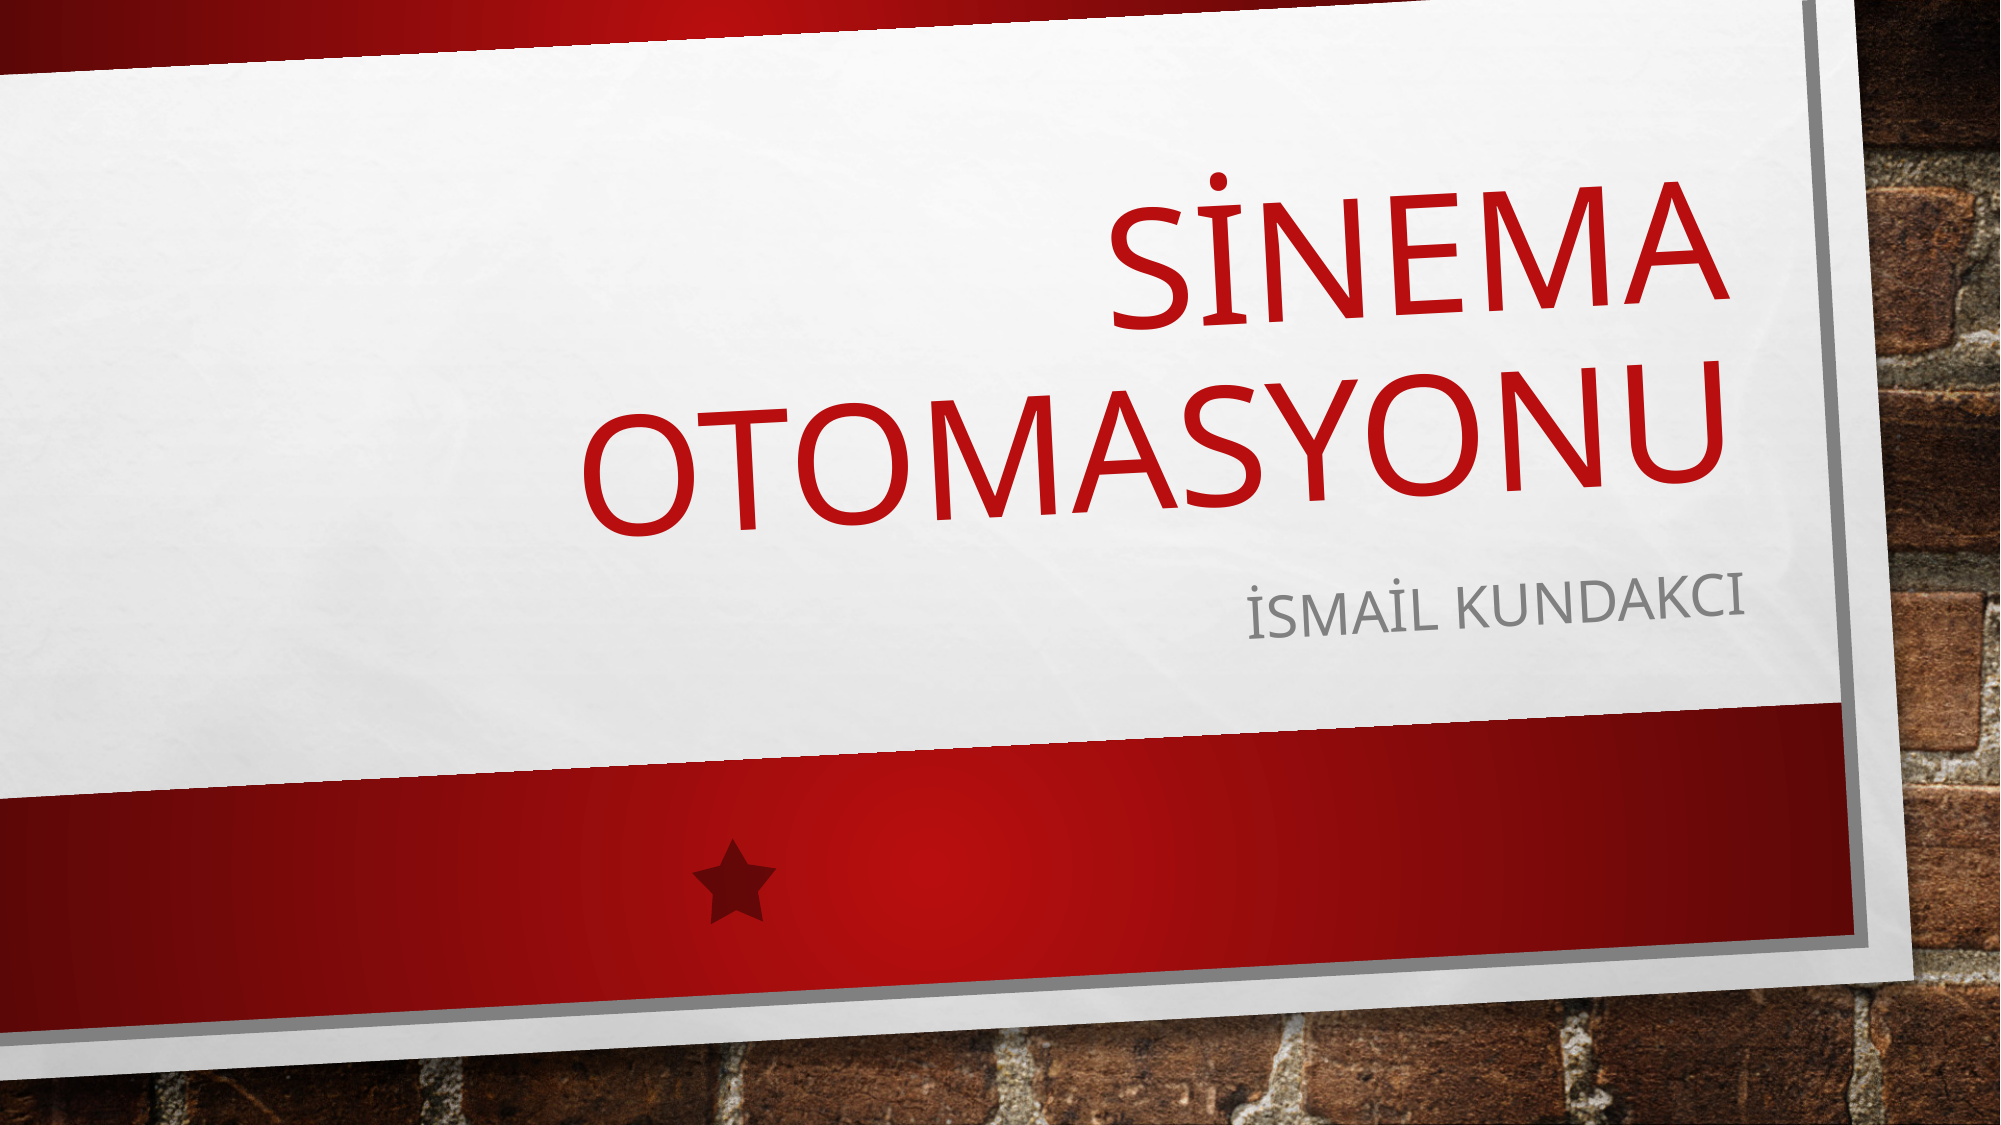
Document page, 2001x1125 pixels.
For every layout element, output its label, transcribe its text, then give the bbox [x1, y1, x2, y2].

picture [0, 0, 2000, 1125]
title Sinema otomasyonu [135, 67, 1758, 605]
subtitle İsmail kundakcI [159, 533, 1763, 708]
